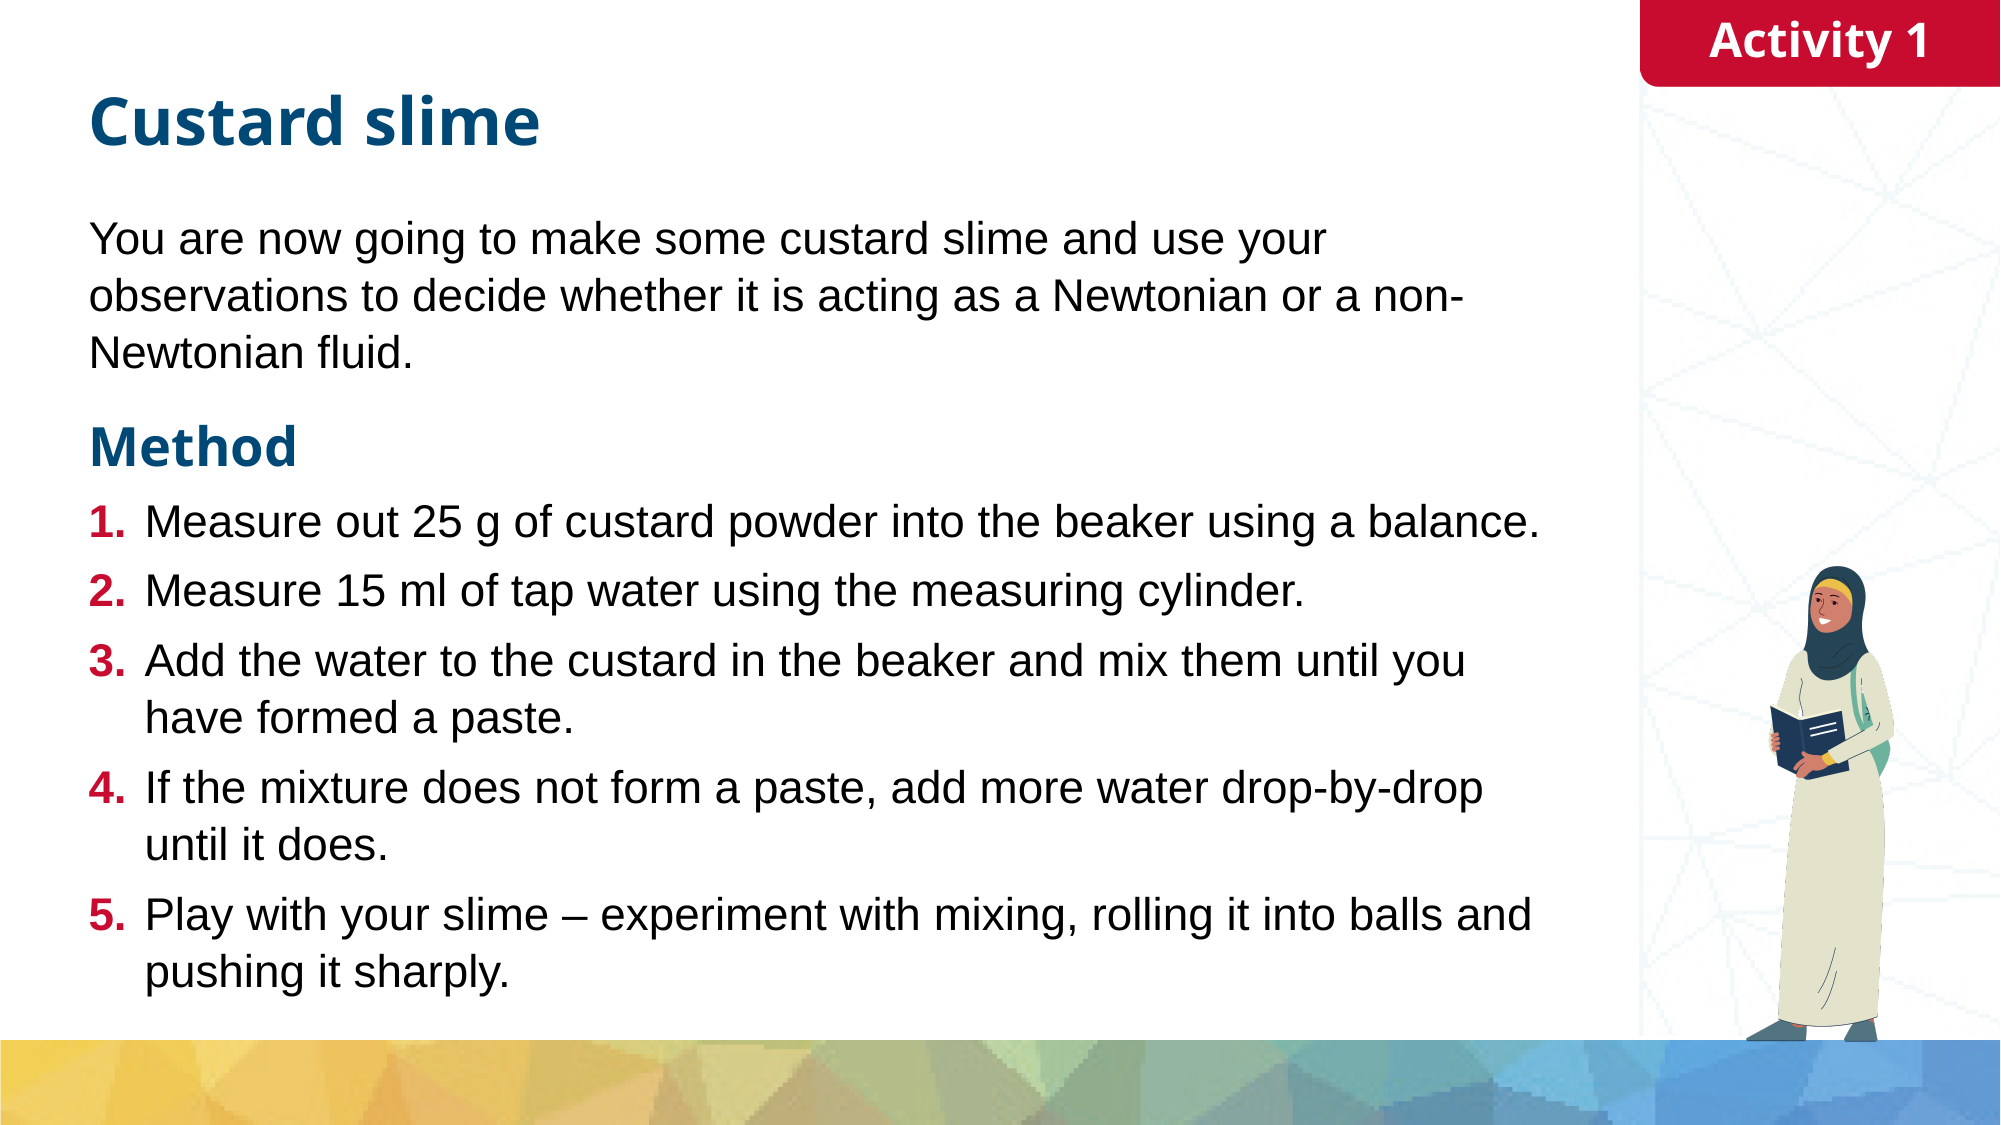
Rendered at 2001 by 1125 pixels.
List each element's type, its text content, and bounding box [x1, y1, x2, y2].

picture [0, 0, 2001, 1125]
title Custard slime [88, 88, 1565, 161]
list You are now going to make some custard slime and use your observations to decide whether it is acting as a Newtonian or a non-Newtonian fluid. Method 1. Measure out 25 g of custard powder into the beaker using a balance. 2. Measure 15 ml of tap water using the measuring cylinder. 3. Add the water to the custard in the beaker and mix them until you have formed a paste. 4. If the mixture does not form a paste, add more water drop-by-drop until it does. 5. Play with your slime – experiment with mixing, rolling it into balls and pushing it sharply. [88, 206, 1565, 1042]
